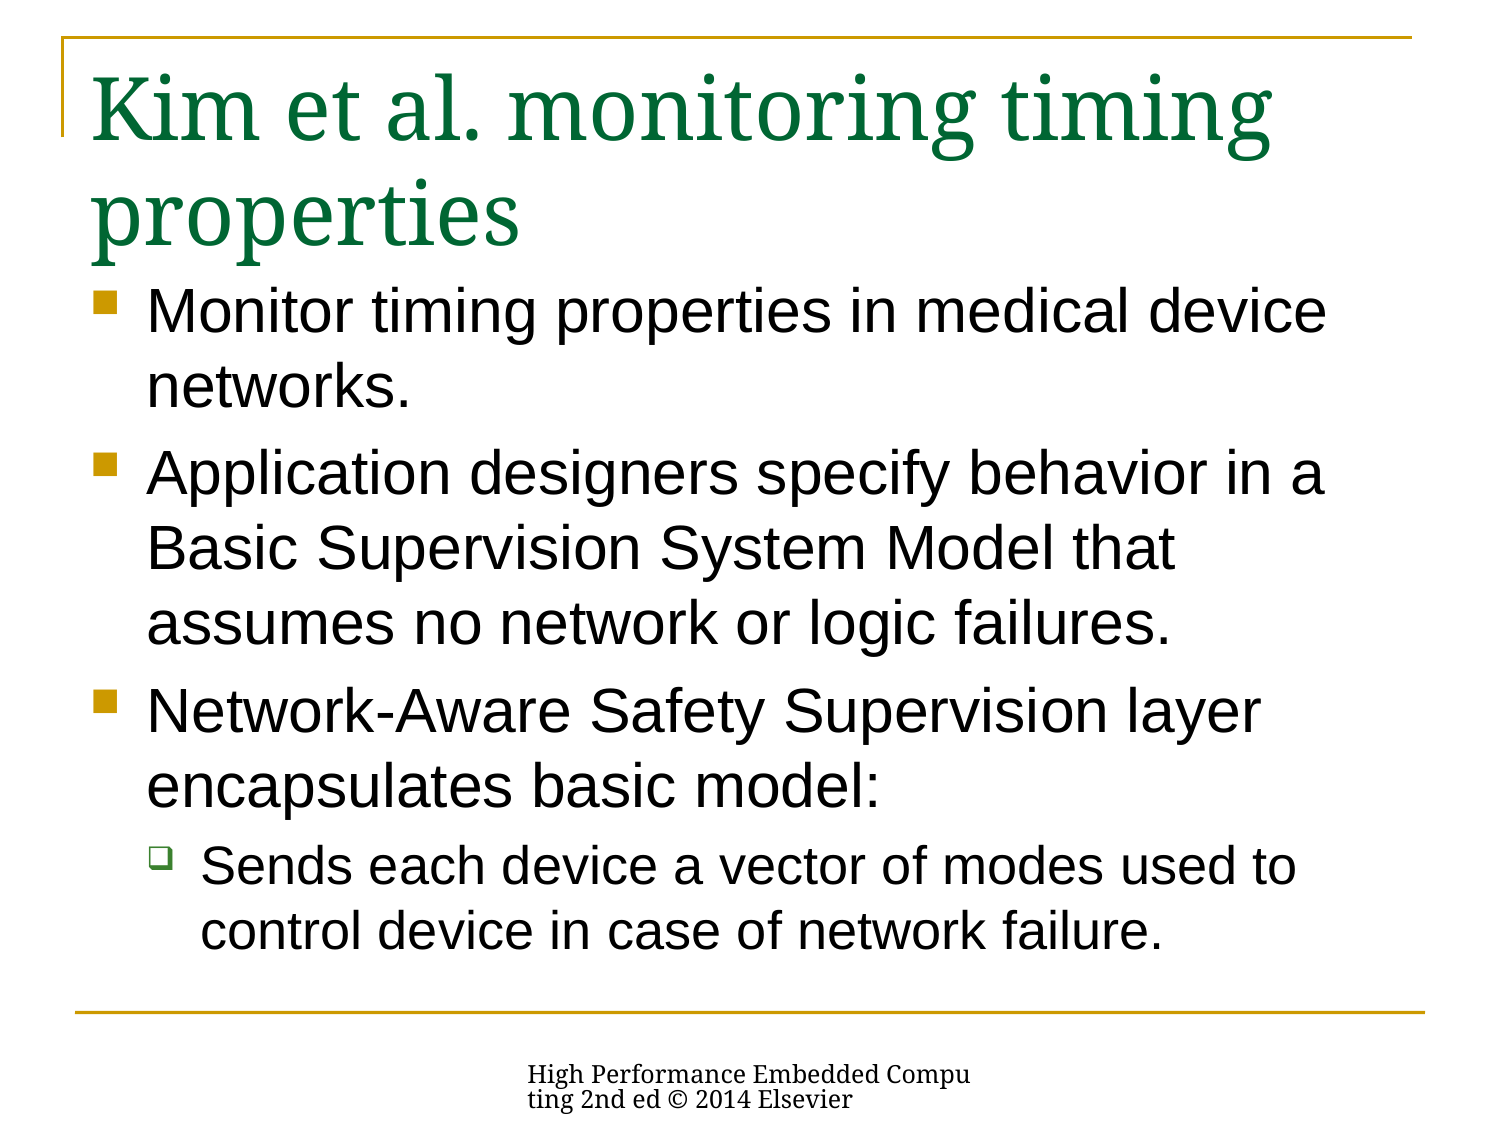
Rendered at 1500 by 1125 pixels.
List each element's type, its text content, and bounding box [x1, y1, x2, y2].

title Kim et al. monitoring timing properties [75, 45, 1425, 233]
footer High Performance Embedded Computing 2nd ed © 2014 Elsevier [512, 1025, 988, 1100]
list Monitor timing properties in medical device networks. Application designers specify behavior in a Basic Supervision System Model that assumes no network or logic failures. Network-Aware Safety Supervision layer encapsulates basic model: Sends each device a vector of modes used to control device in case of network failure. [75, 262, 1425, 1006]
